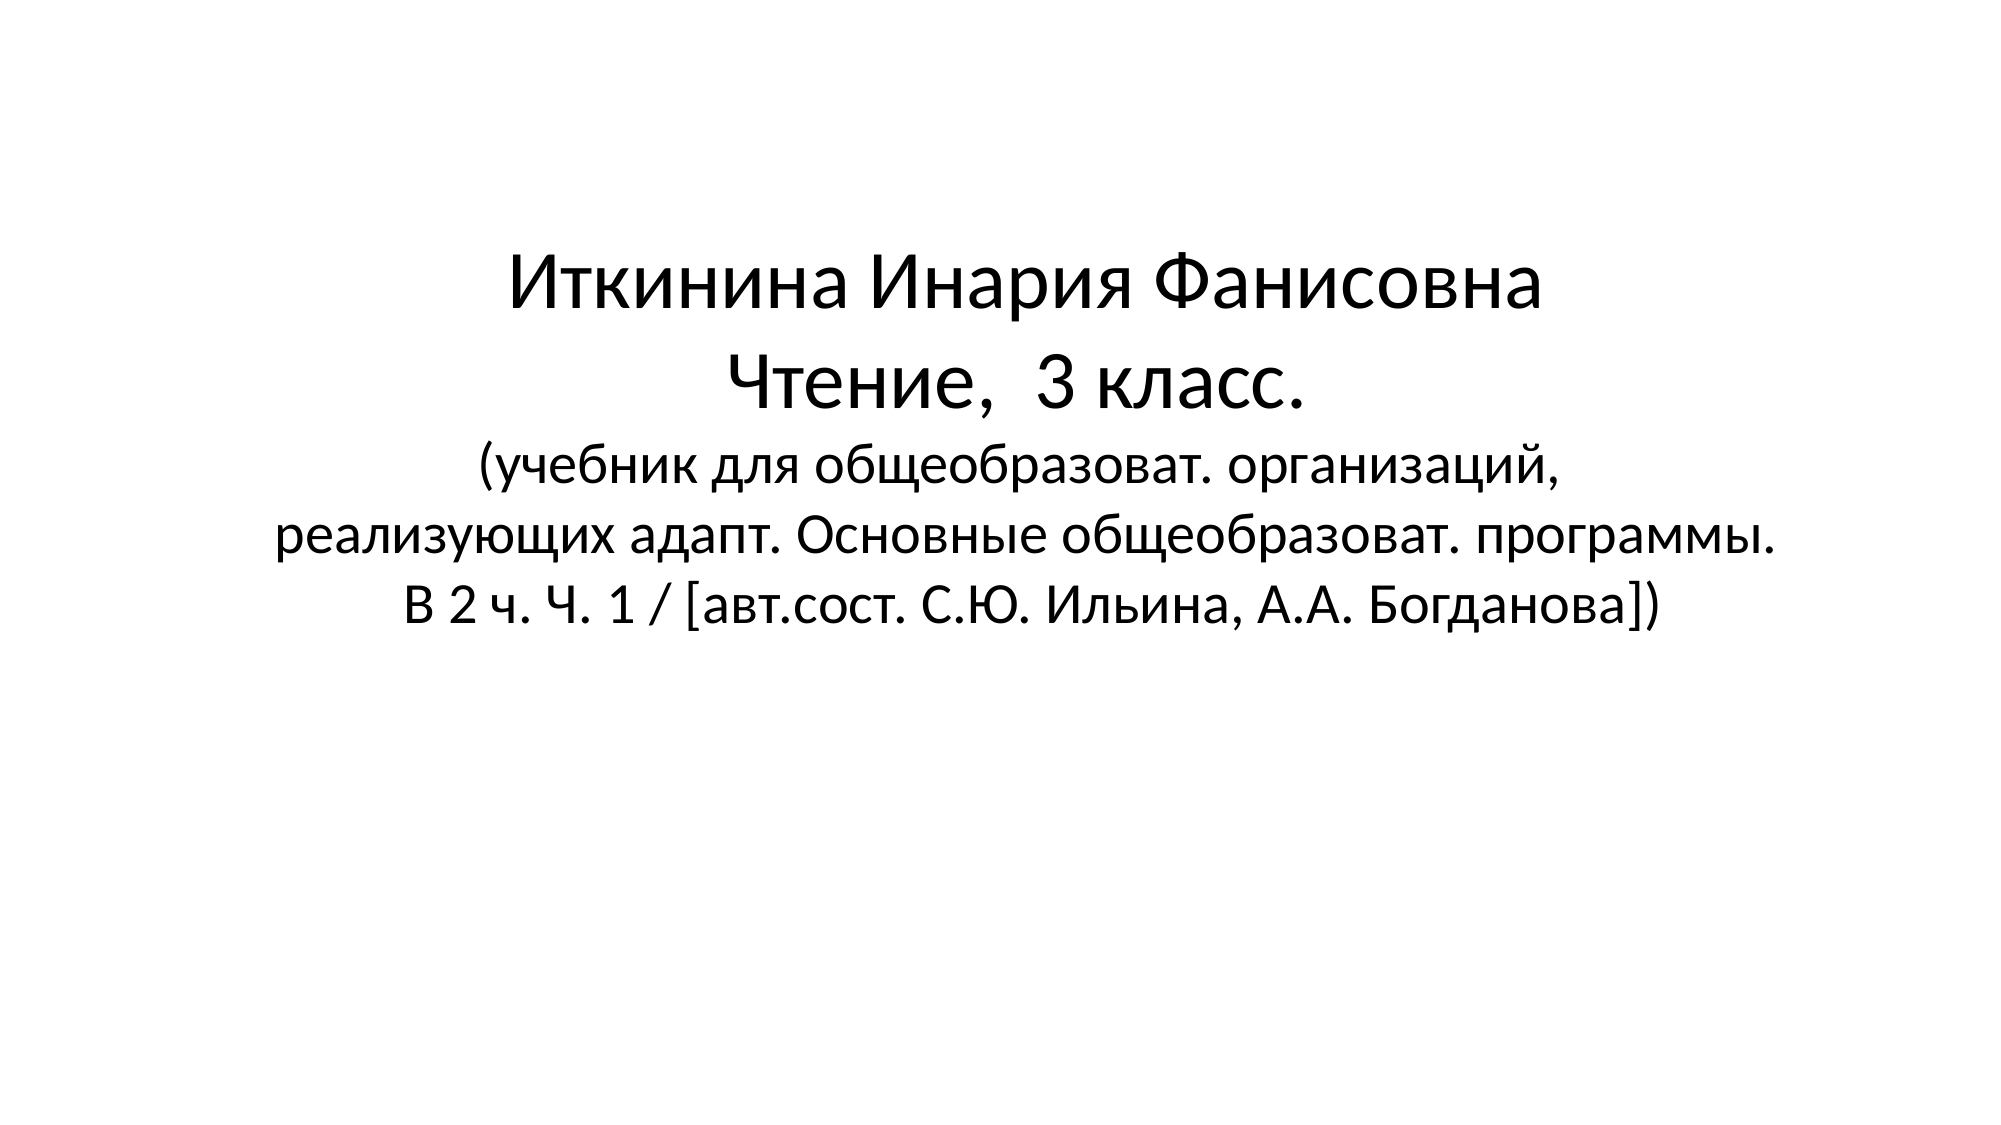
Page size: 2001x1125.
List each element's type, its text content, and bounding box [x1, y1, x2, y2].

text_box Иткинина Инария Фанисовна Чтение, 3 класс. (учебник для общеобразоват. организаций, реализующих адапт. Основные общеобразоват. программы. В 2 ч. Ч. 1 / [авт.сост. С.Ю. Ильина, А.А. Богданова]) [259, 217, 1794, 713]
